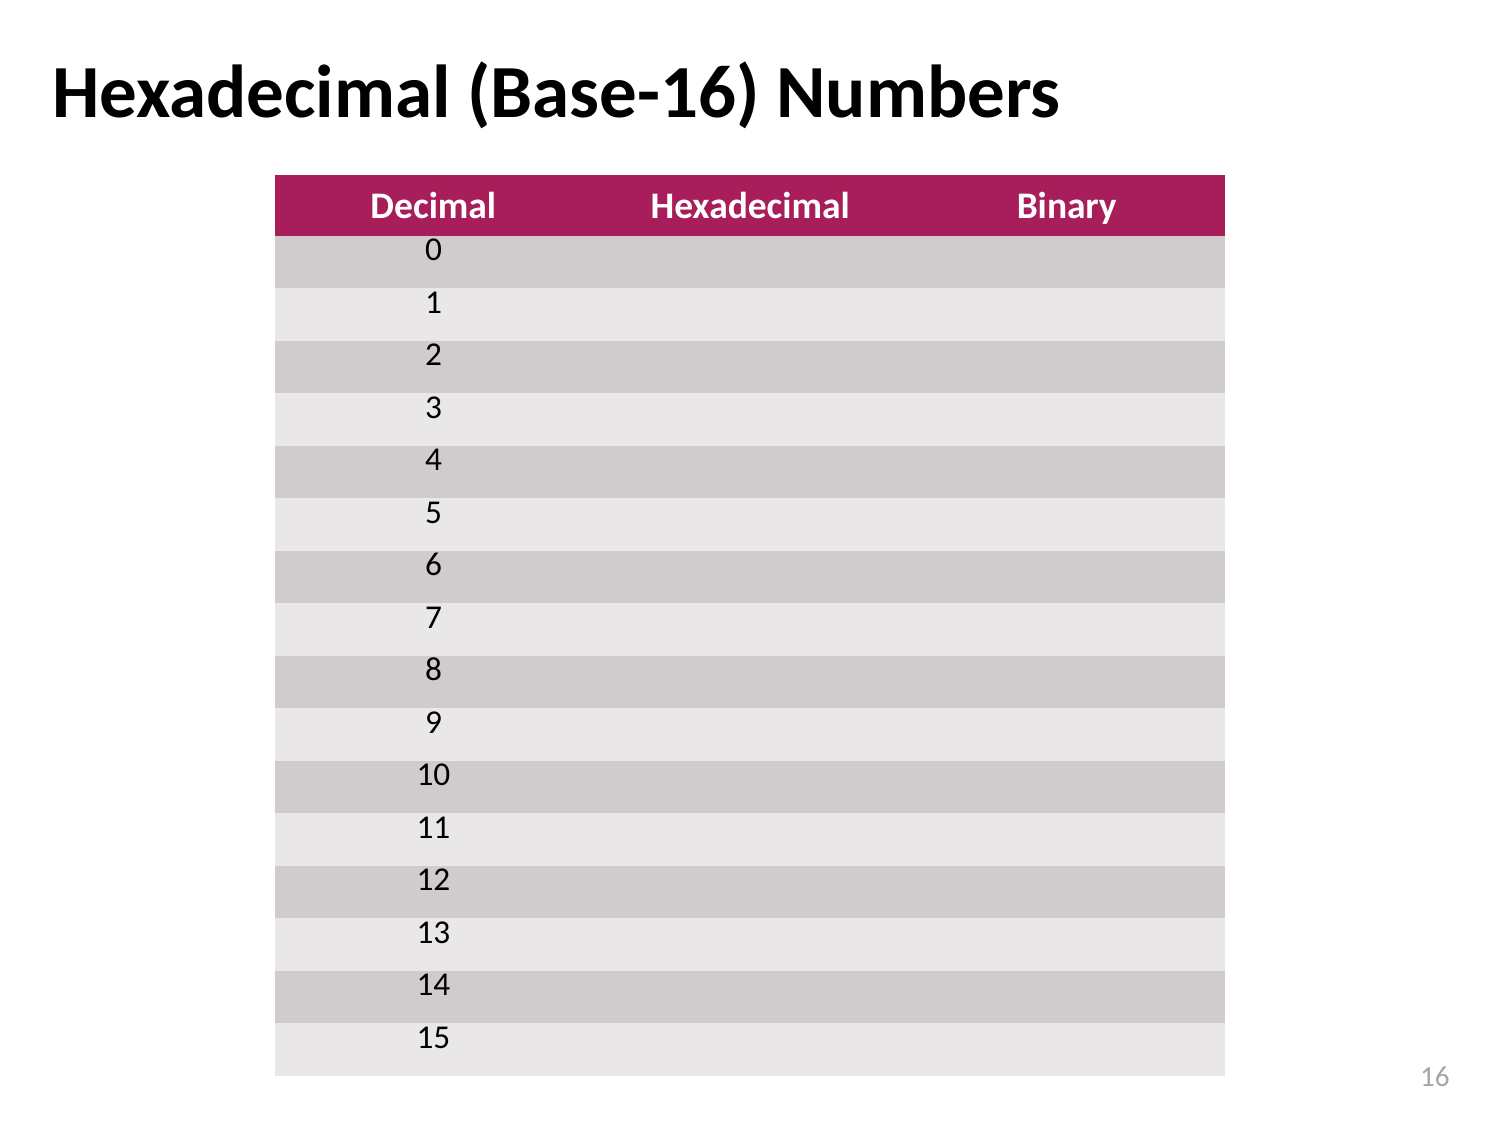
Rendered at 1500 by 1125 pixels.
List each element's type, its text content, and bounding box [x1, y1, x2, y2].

table_cell [592, 236, 909, 288]
table_cell [592, 393, 909, 446]
table_header Binary [909, 175, 1225, 236]
text_box [87, 174, 1413, 1025]
table_cell 1 [275, 288, 592, 341]
table_cell [909, 656, 1225, 708]
table_cell 15 [275, 1023, 592, 1076]
table_cell 4 [275, 446, 592, 498]
table_cell [909, 708, 1225, 761]
table_cell [592, 341, 909, 393]
table_cell 11 [275, 813, 592, 866]
table_cell 7 [275, 603, 592, 656]
table_cell [909, 603, 1225, 656]
table_cell [909, 918, 1225, 971]
table_cell 13 [275, 918, 592, 971]
table_cell 12 [275, 866, 592, 918]
table_cell 9 [275, 708, 592, 761]
table_cell 5 [275, 498, 592, 551]
table_header Decimal [275, 175, 592, 236]
table_cell 14 [275, 971, 592, 1023]
table_cell [909, 393, 1225, 446]
table_cell [909, 813, 1225, 866]
table_cell [909, 761, 1225, 813]
table_cell [592, 813, 909, 866]
table_header Hexadecimal [592, 175, 909, 236]
table_cell [909, 341, 1225, 393]
table_cell [592, 656, 909, 708]
table_cell [909, 288, 1225, 341]
table_cell [592, 866, 909, 918]
table_cell [909, 498, 1225, 551]
table_cell [909, 866, 1225, 918]
table_cell [909, 1023, 1225, 1076]
table_cell 2 [275, 341, 592, 393]
table_cell [592, 971, 909, 1023]
table_cell 8 [275, 656, 592, 708]
table_cell [592, 603, 909, 656]
table_cell 6 [275, 551, 592, 603]
table_cell [592, 288, 909, 341]
table_cell [592, 918, 909, 971]
table_cell 10 [275, 761, 592, 813]
table_cell [909, 971, 1225, 1023]
table_cell [909, 446, 1225, 498]
table_cell [909, 551, 1225, 603]
table_cell [909, 236, 1225, 288]
table_cell [592, 551, 909, 603]
title Hexadecimal (Base-16) Numbers [37, 24, 1476, 151]
table_cell [592, 446, 909, 498]
table_cell [592, 1023, 909, 1076]
table_cell [592, 761, 909, 813]
table_cell [592, 708, 909, 761]
table_cell 0 [275, 236, 592, 288]
table_cell [592, 498, 909, 551]
table_cell 3 [275, 393, 592, 446]
